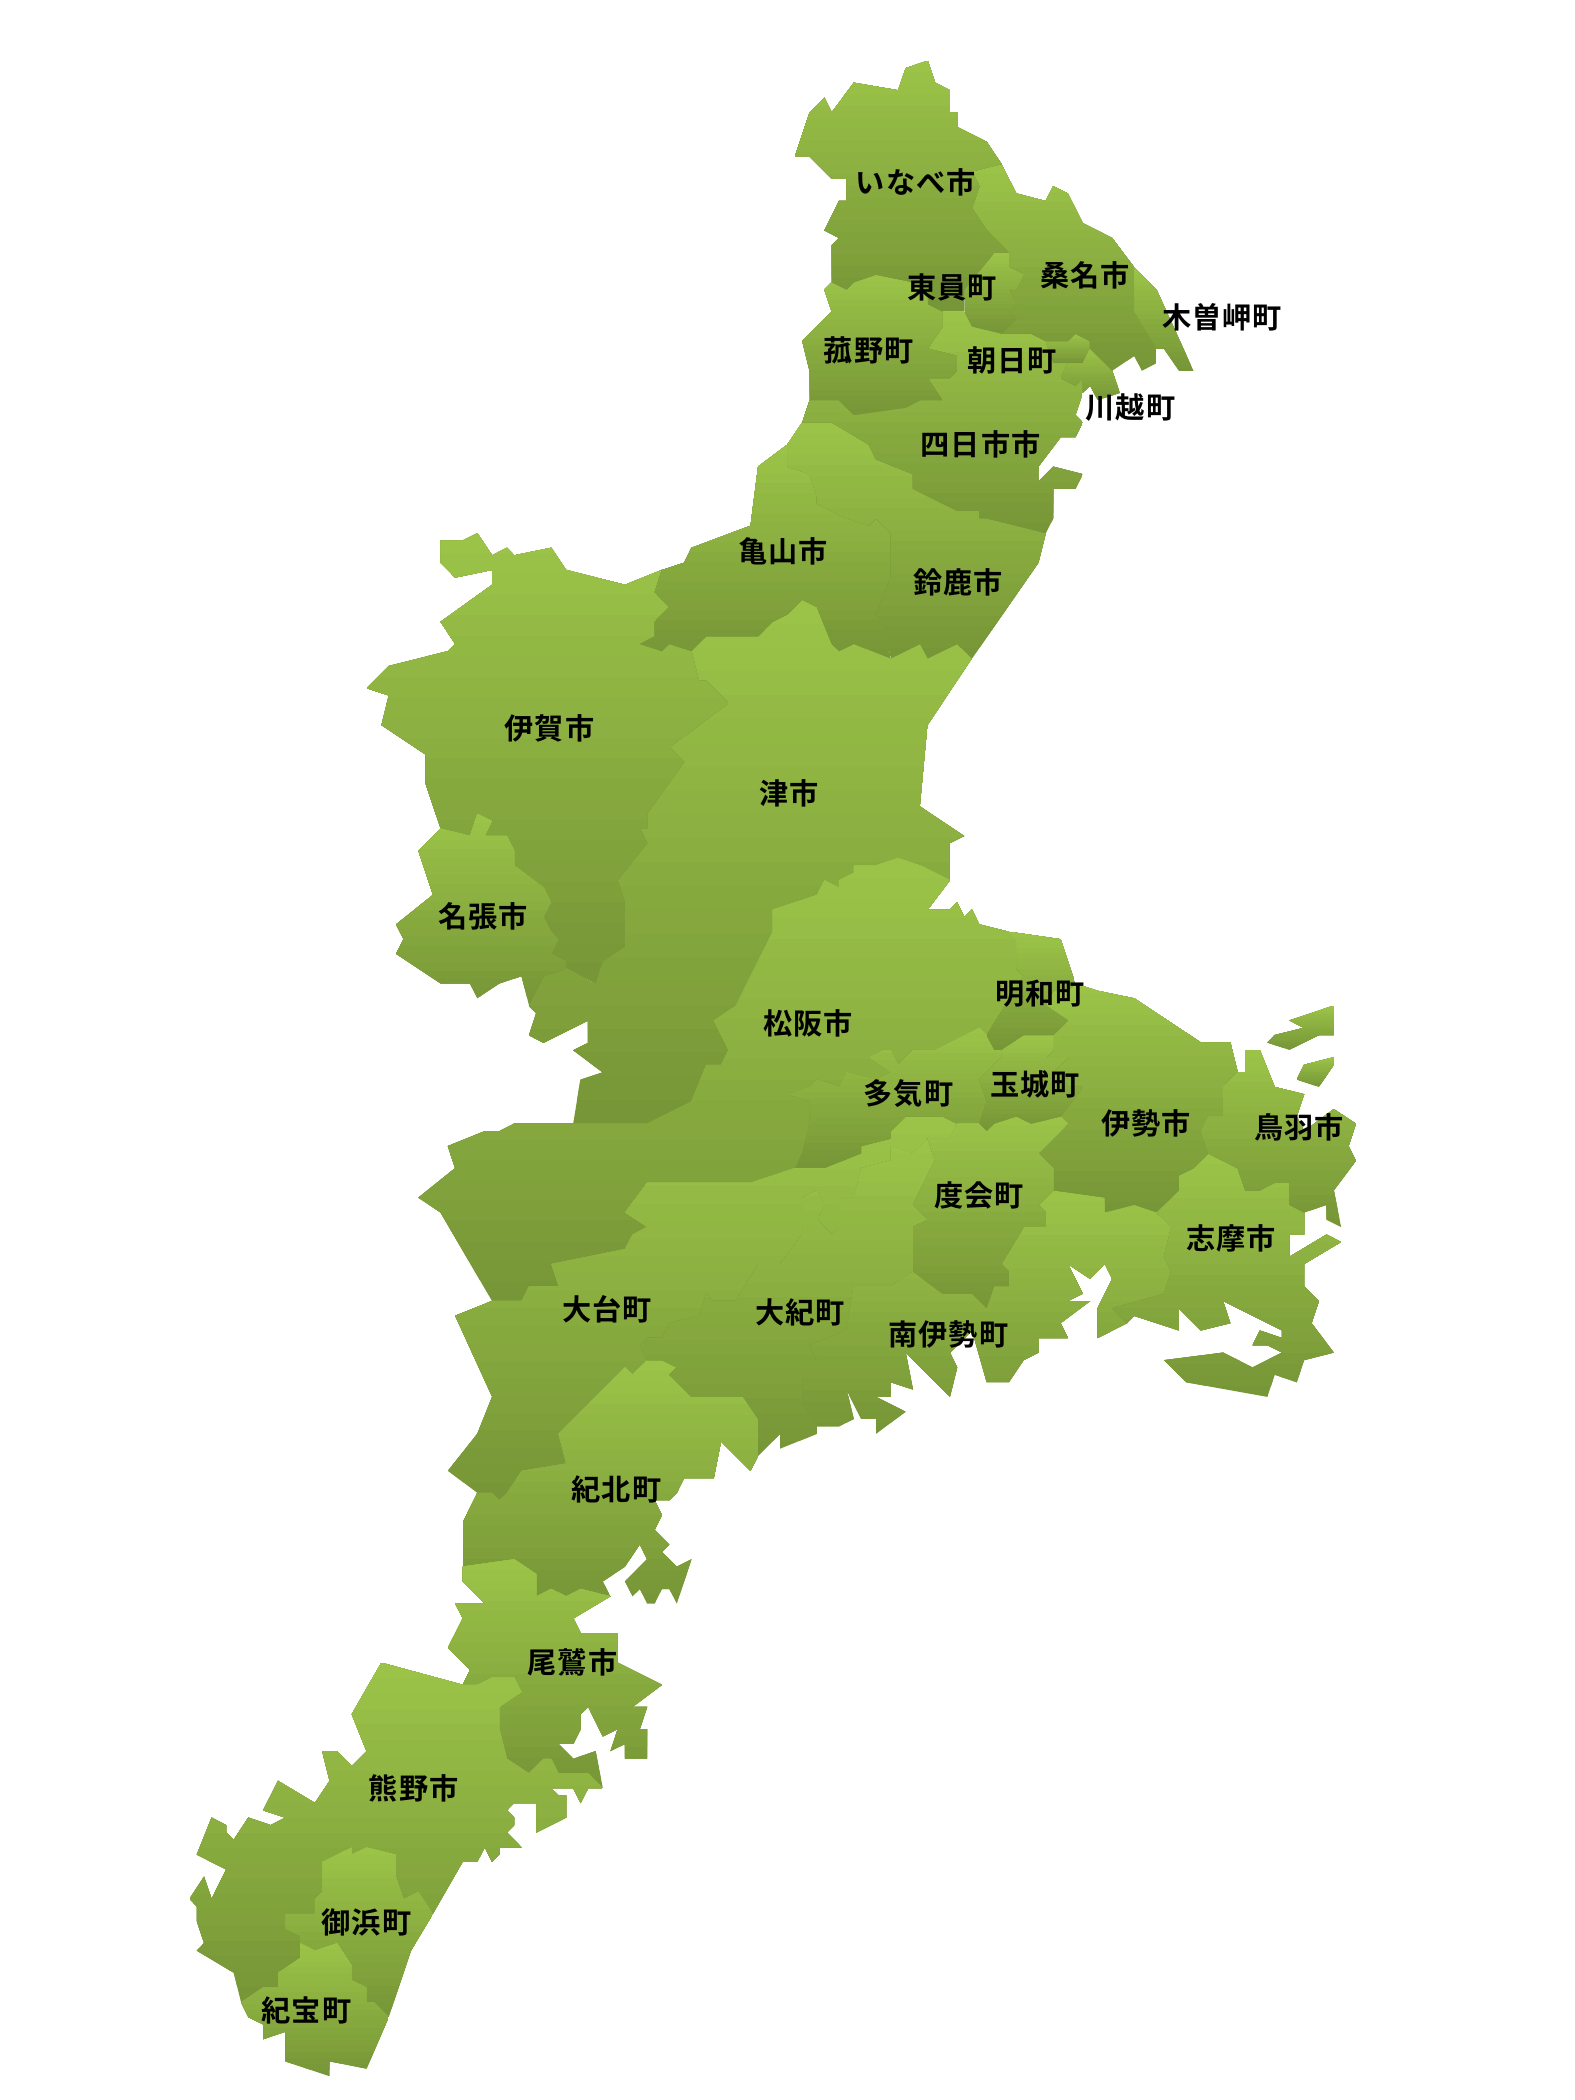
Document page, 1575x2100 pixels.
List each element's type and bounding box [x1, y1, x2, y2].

text_box [189, 60, 1357, 2077]
text_box [245, 156, 1361, 2036]
